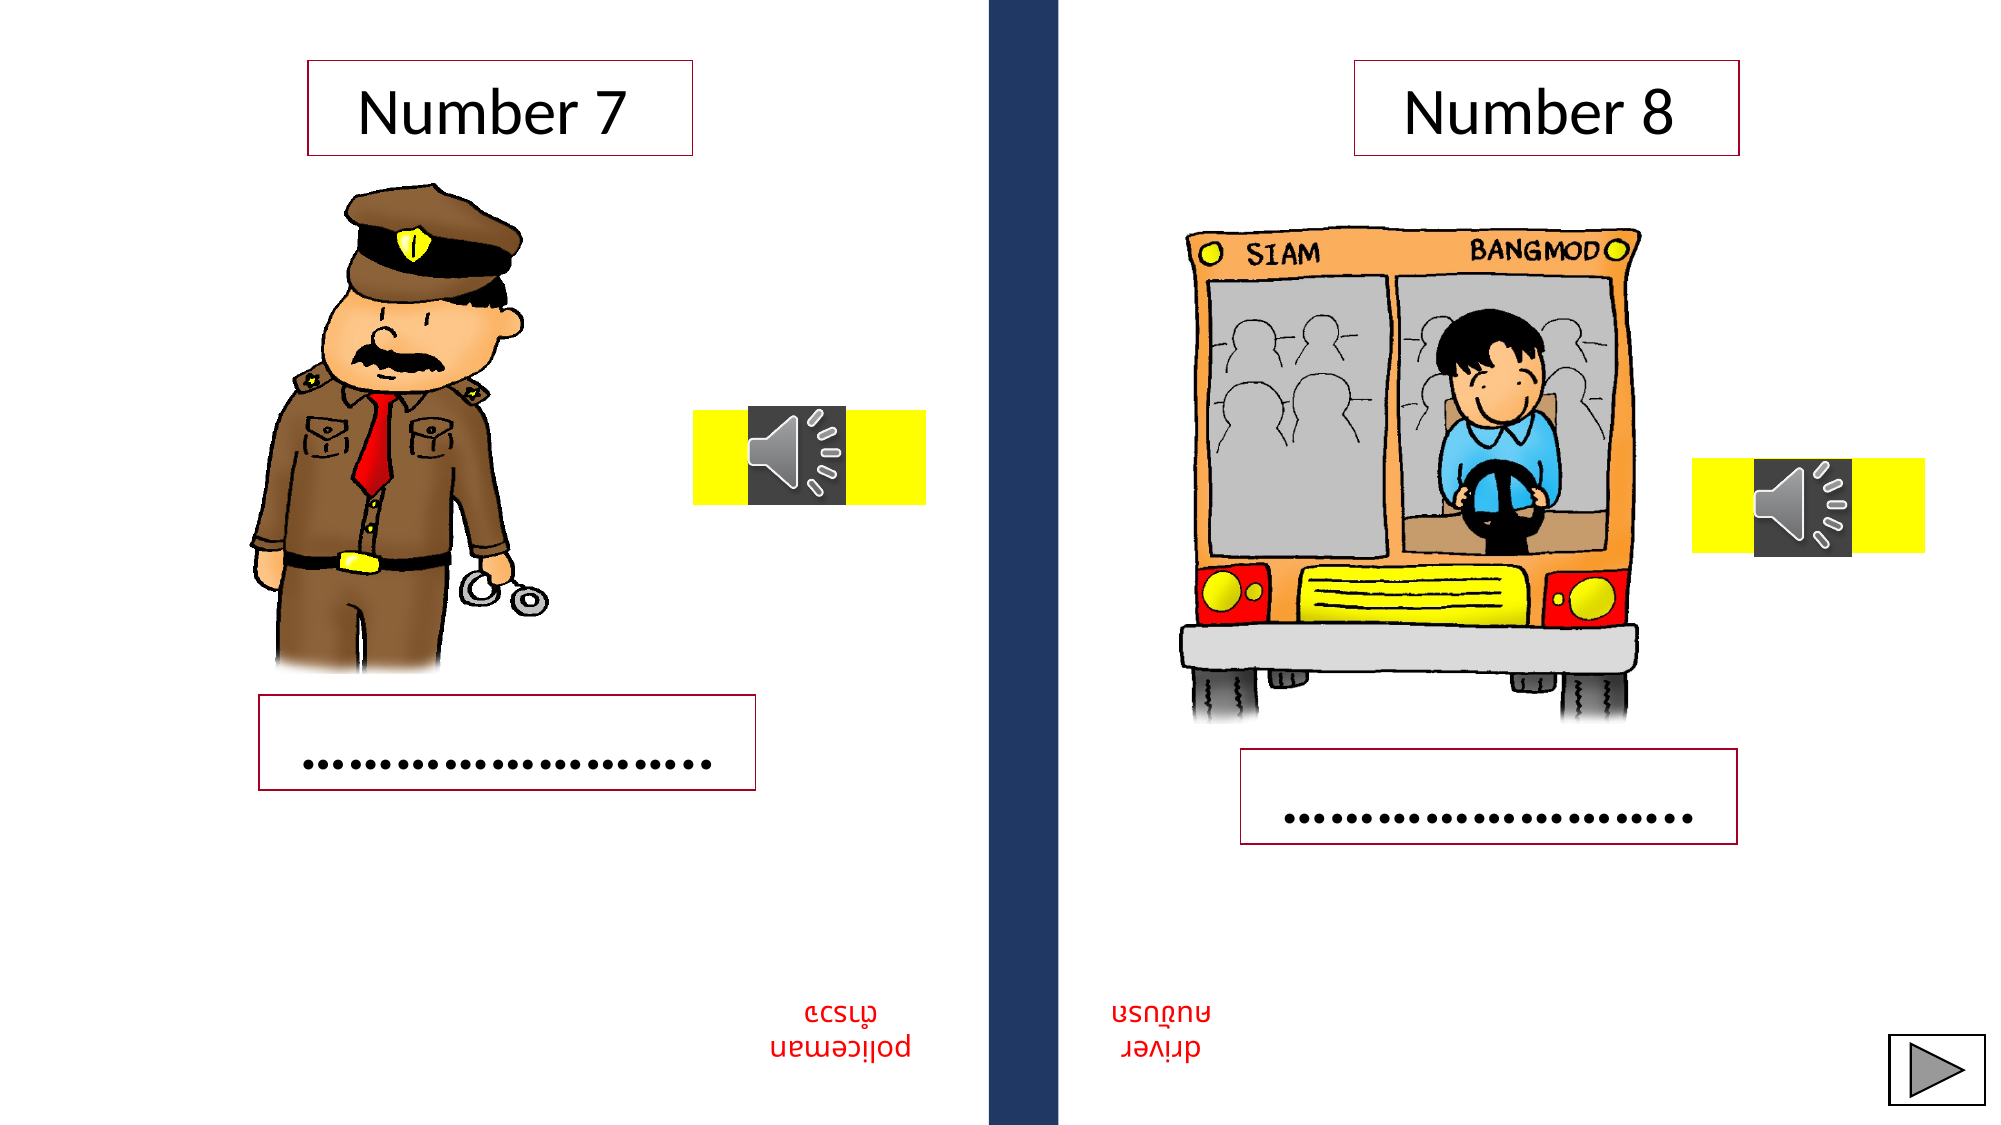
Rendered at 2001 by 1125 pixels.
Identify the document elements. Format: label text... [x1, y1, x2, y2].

text_box …………………….. [1240, 749, 1737, 844]
text_box Number 8 [1354, 60, 1739, 156]
text_box [988, 0, 1059, 1125]
picture [233, 177, 559, 674]
text_box [1888, 1034, 1986, 1106]
picture [1158, 213, 1659, 724]
table_header [693, 410, 746, 505]
text_box Number 7 [308, 60, 693, 156]
text_box policeman ตำรวจ [753, 993, 928, 1078]
picture [1753, 457, 1854, 558]
picture [746, 405, 847, 506]
text_box driver คนขับรถ [1080, 993, 1243, 1078]
table_header [847, 410, 926, 505]
text_box …………………….. [259, 695, 756, 790]
table_header [1692, 458, 1753, 553]
table_header [1854, 458, 1925, 553]
